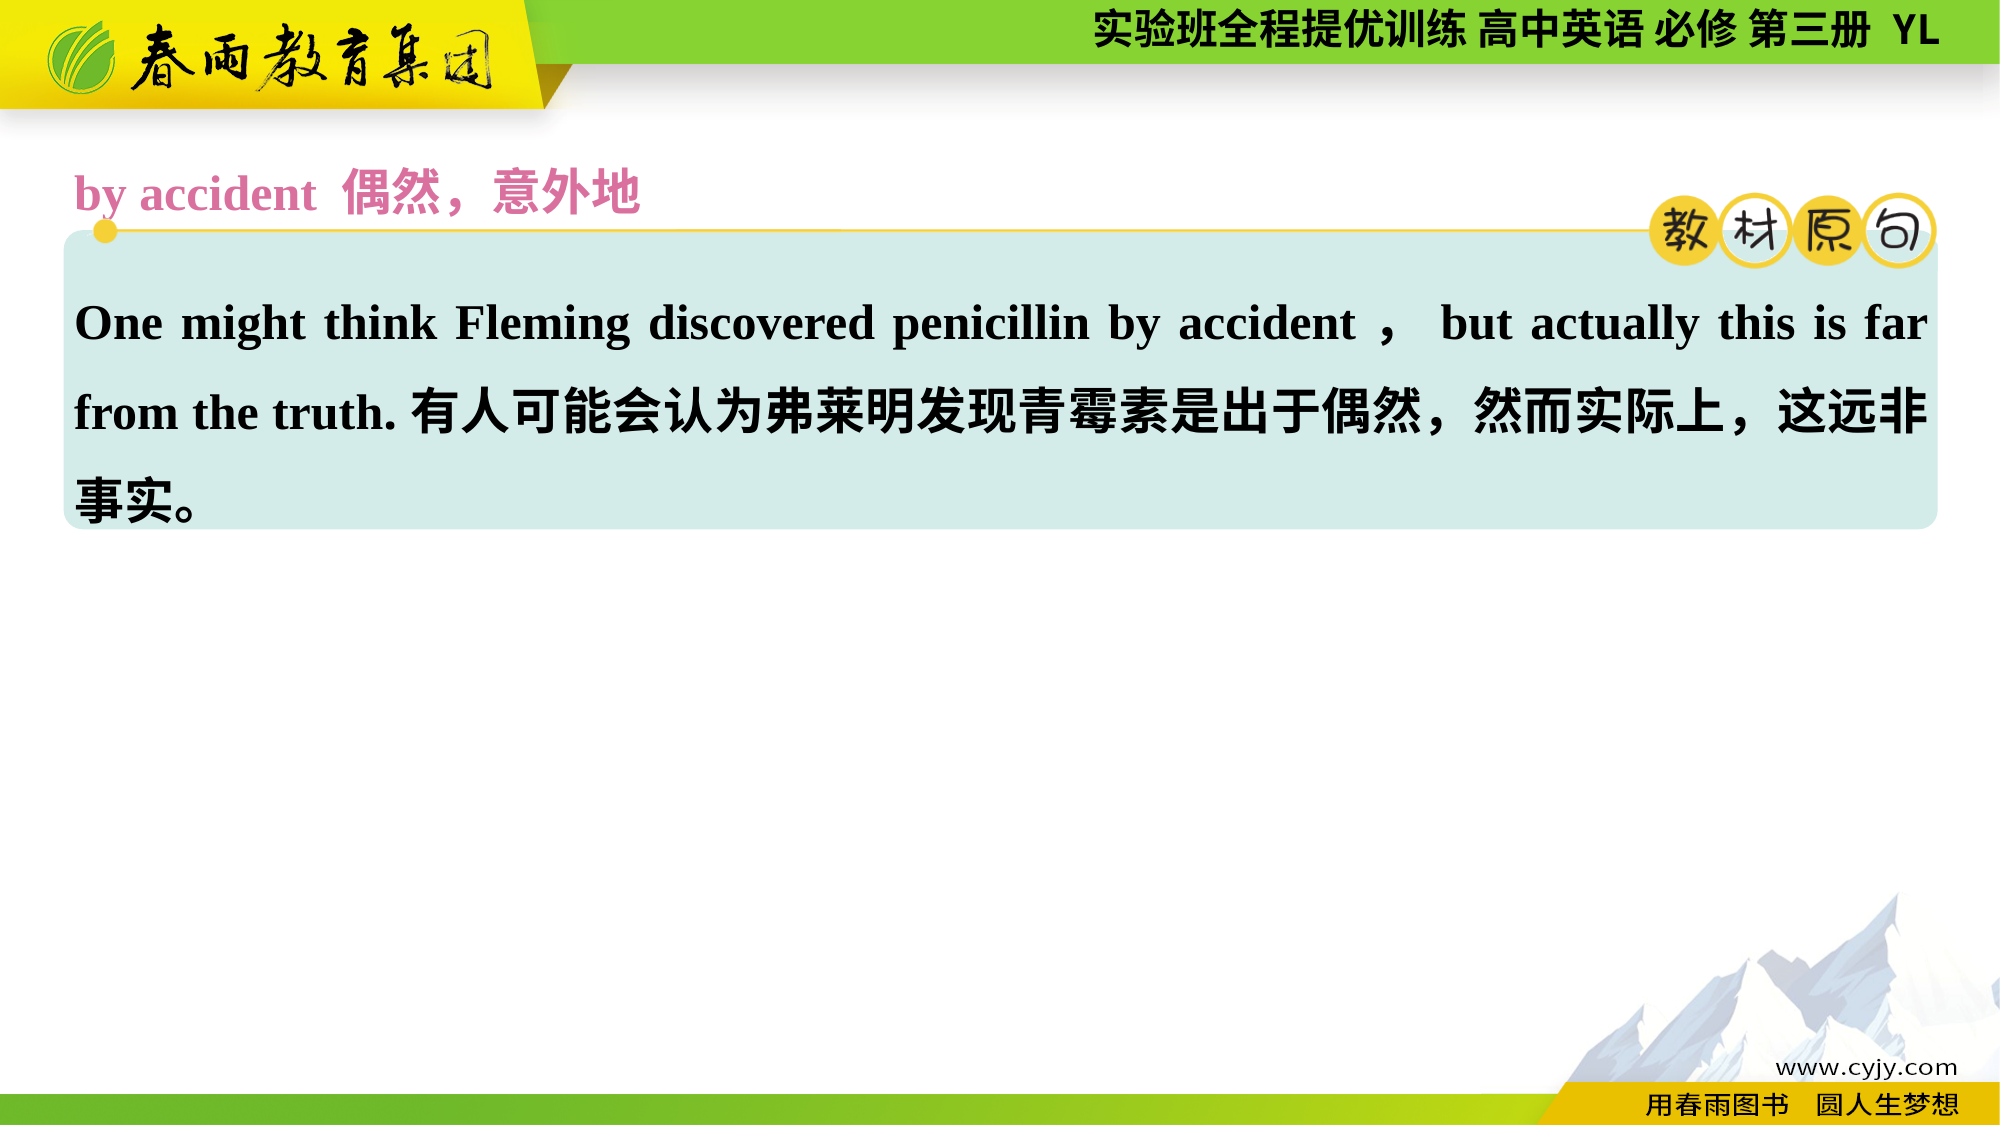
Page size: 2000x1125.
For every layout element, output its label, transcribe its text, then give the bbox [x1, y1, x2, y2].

list by accident 偶然，意外地 One might think Fleming discovered penicillin by accident，but actually this is far from the truth.有人可能会认为弗莱明发现青霉素是出于偶然，然而实际上，这远非事实。 [59, 122, 1944, 530]
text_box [87, 184, 1938, 271]
picture [0, 0, 2000, 1125]
